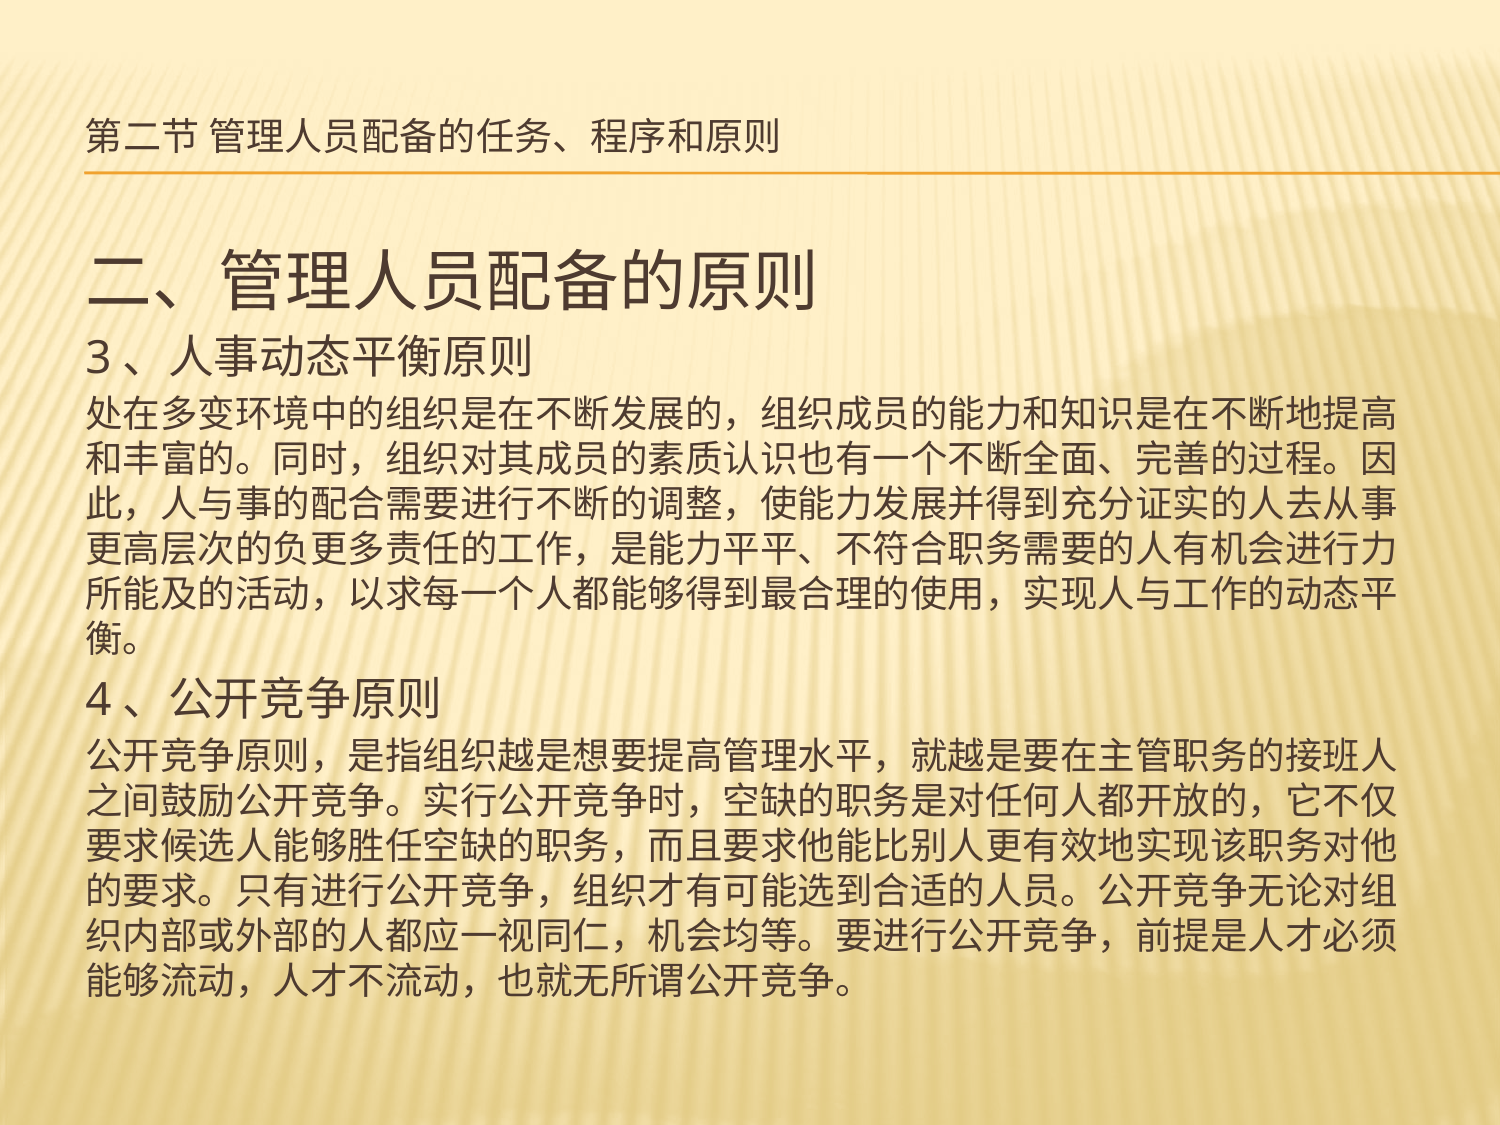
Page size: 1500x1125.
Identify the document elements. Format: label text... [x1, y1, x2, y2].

list 二、管理人员配备的原则 3、人事动态平衡原则 处在多变环境中的组织是在不断发展的，组织成员的能力和知识是在不断地提高和丰富的。同时，组织对其成员的素质认识也有一个不断全面、完善的过程。因此，人与事的配合需要进行不断的调整，使能力发展并得到充分证实的人去从事更高层次的负更多责任的工作，是能力平平、不符合职务需要的人有机会进行力所能及的活动，以求每一个人都能够得到最合理的使用，实现人与工作的动态平衡。 4、公开竞争原则 公开竞争原则，是指组织越是想要提高管理水平，就越是要在主管职务的接班人之间鼓励公开竞争。实行公开竞争时，空缺的职务是对任何人都开放的，它不仅要求候选人能够胜任空缺的职务，而且要求他能比别人更有效地实现该职务对他的要求。只有进行公开竞争，组织才有可能选到合适的人员。公开竞争无论对组织内部或外部的人都应一视同仁，机会均等。要进行公开竞争，前提是人才必须能够流动，人才不流动，也就无所谓公开竞争。 [70, 230, 1421, 1099]
title 第二节 管理人员配备的任务、程序和原则 [70, 35, 1425, 213]
